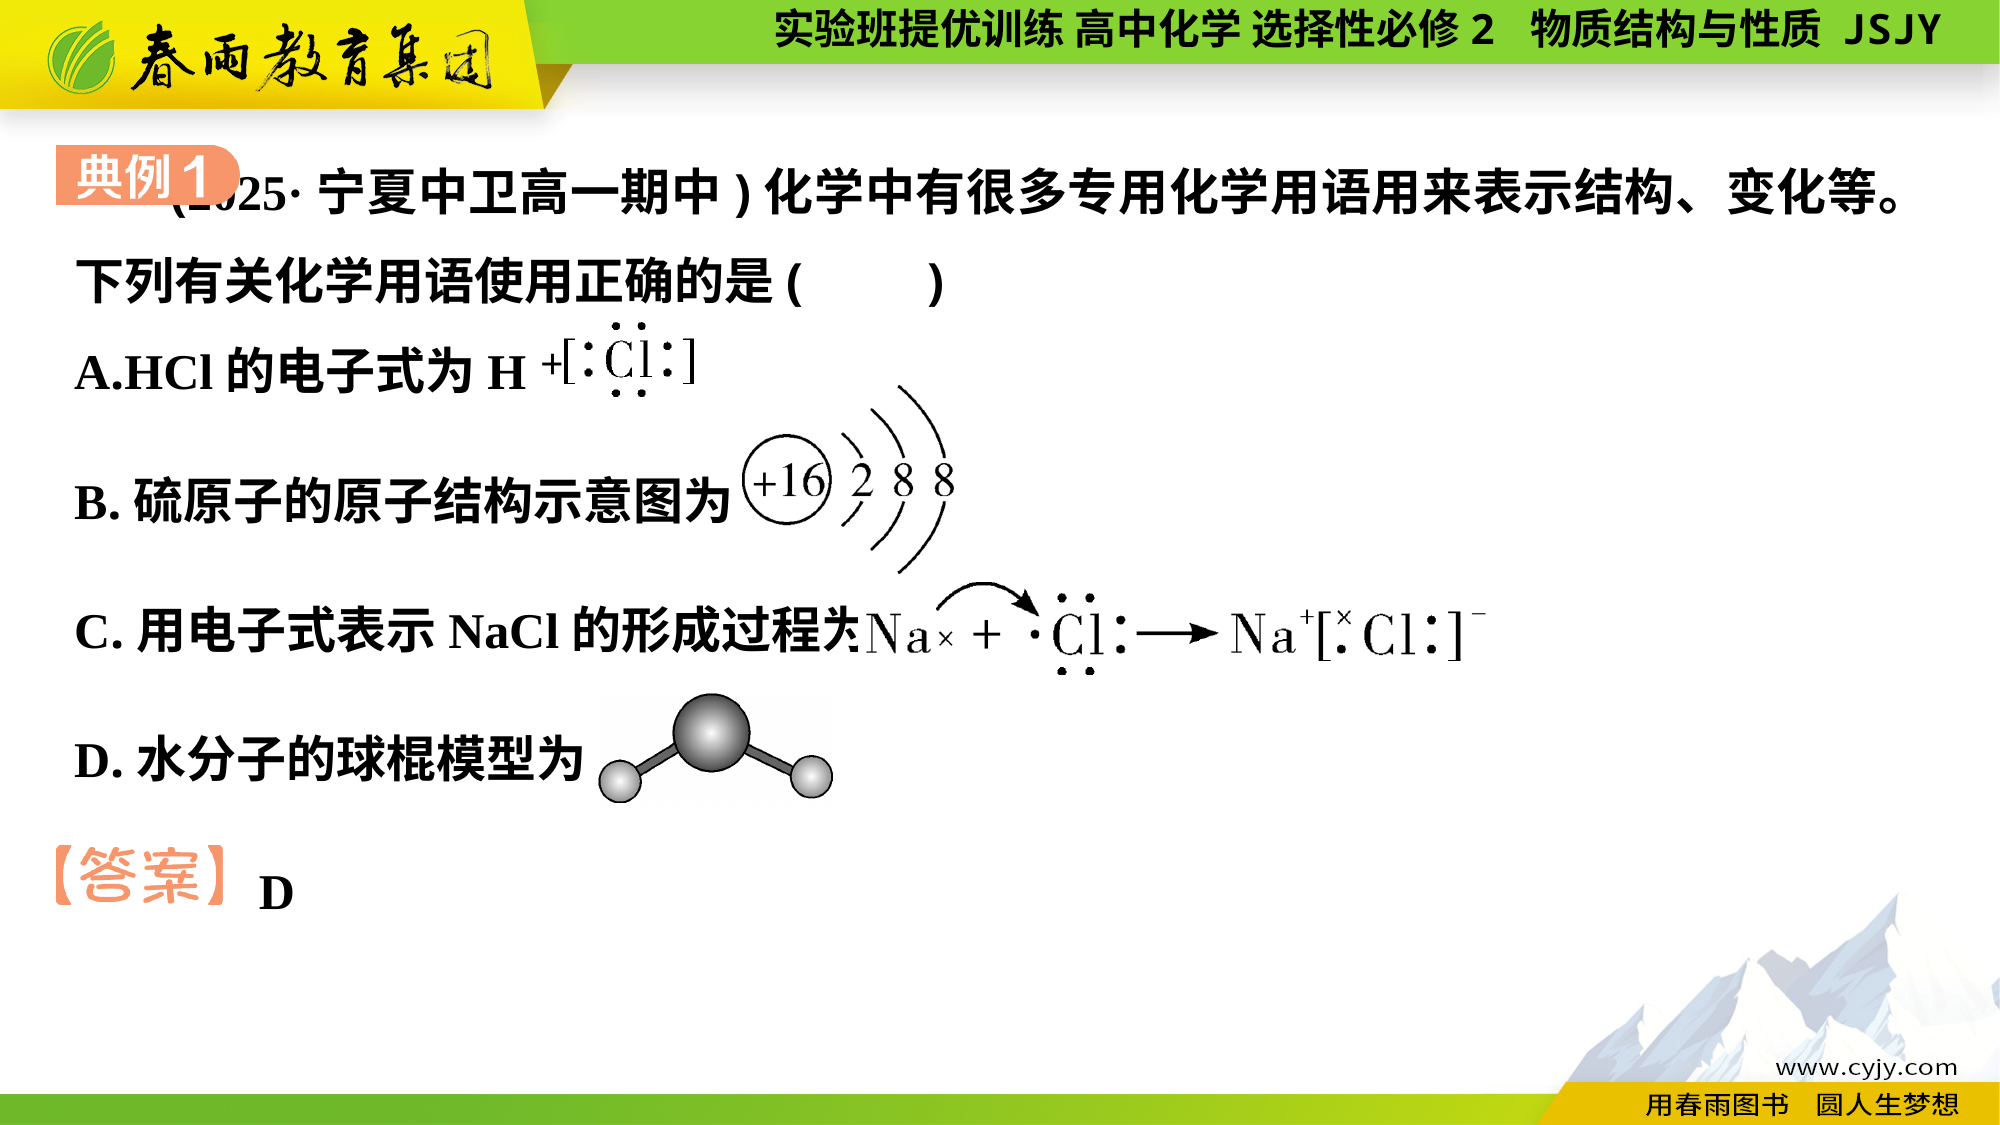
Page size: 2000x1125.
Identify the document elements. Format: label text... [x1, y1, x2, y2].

picture [0, 0, 2000, 1125]
list (2025·宁夏中卫高一期中)化学中有很多专用化学用语用来表示结构、变化等。下列有关化学用语使用正确的是( ) A.HCl的电子式为H＋ B.硫原子的原子结构示意图为 C.用电子式表示NaCl的形成过程为 D.水分子的球棍模型为 [59, 122, 1944, 803]
text_box D [56, 822, 1944, 928]
